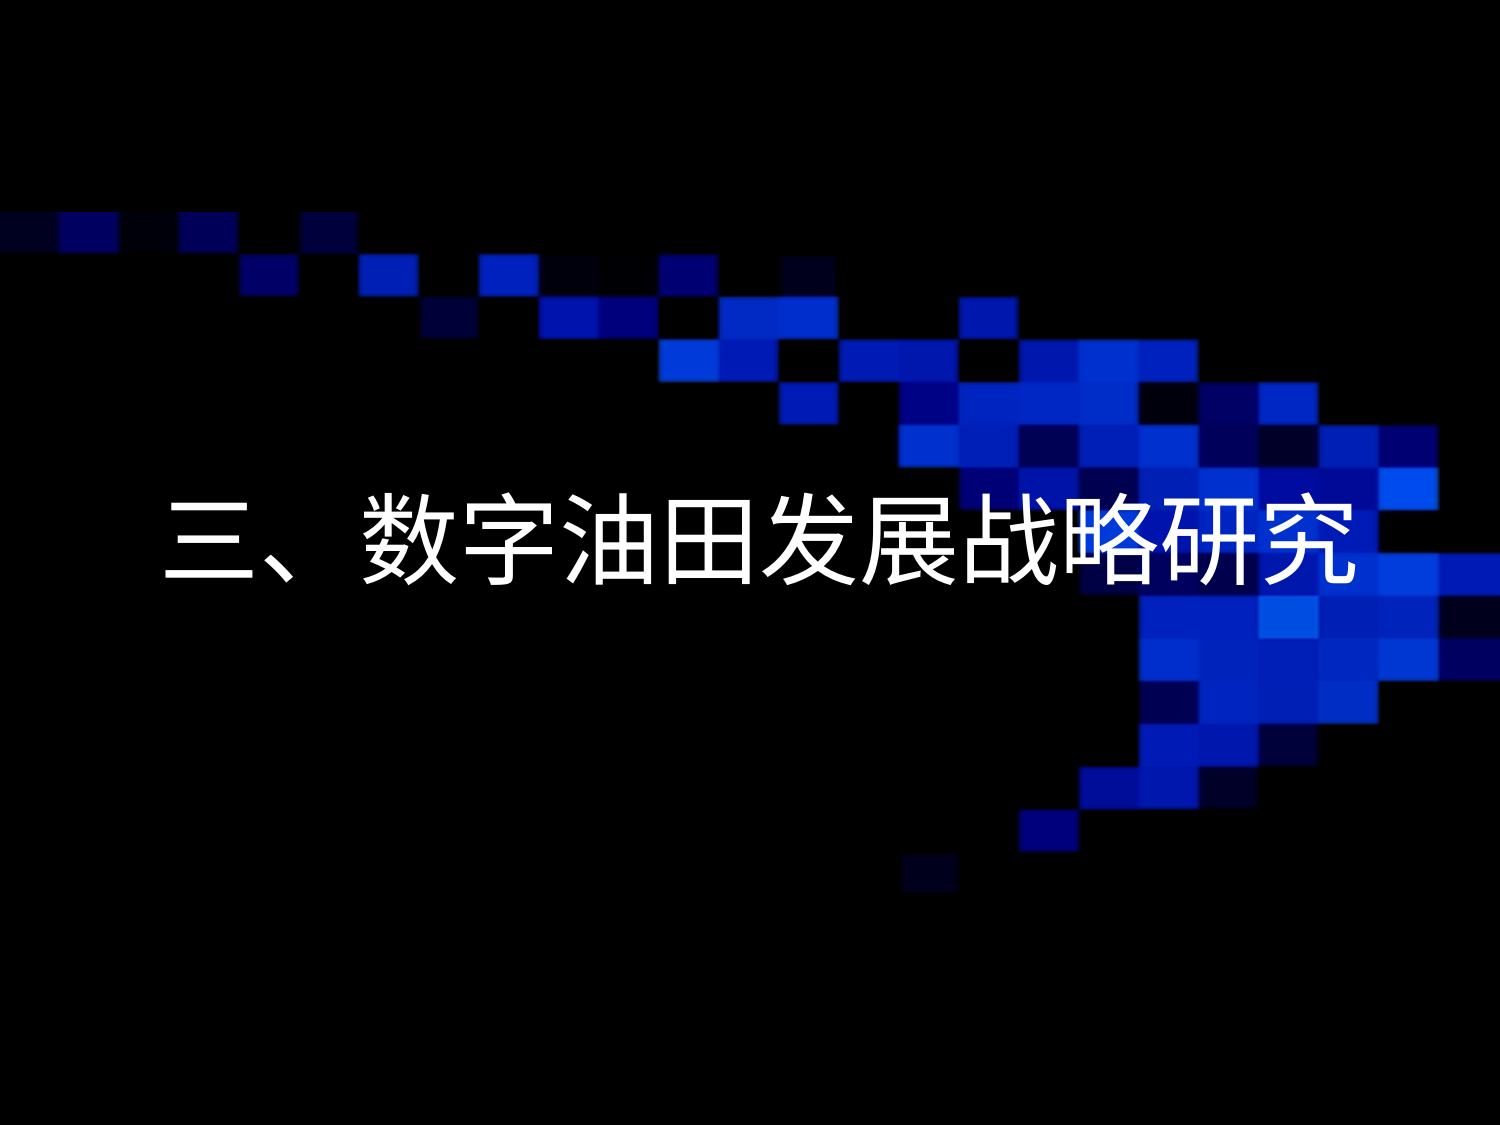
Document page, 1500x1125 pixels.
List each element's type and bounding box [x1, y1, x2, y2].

text_box [0, 0, 1500, 1125]
